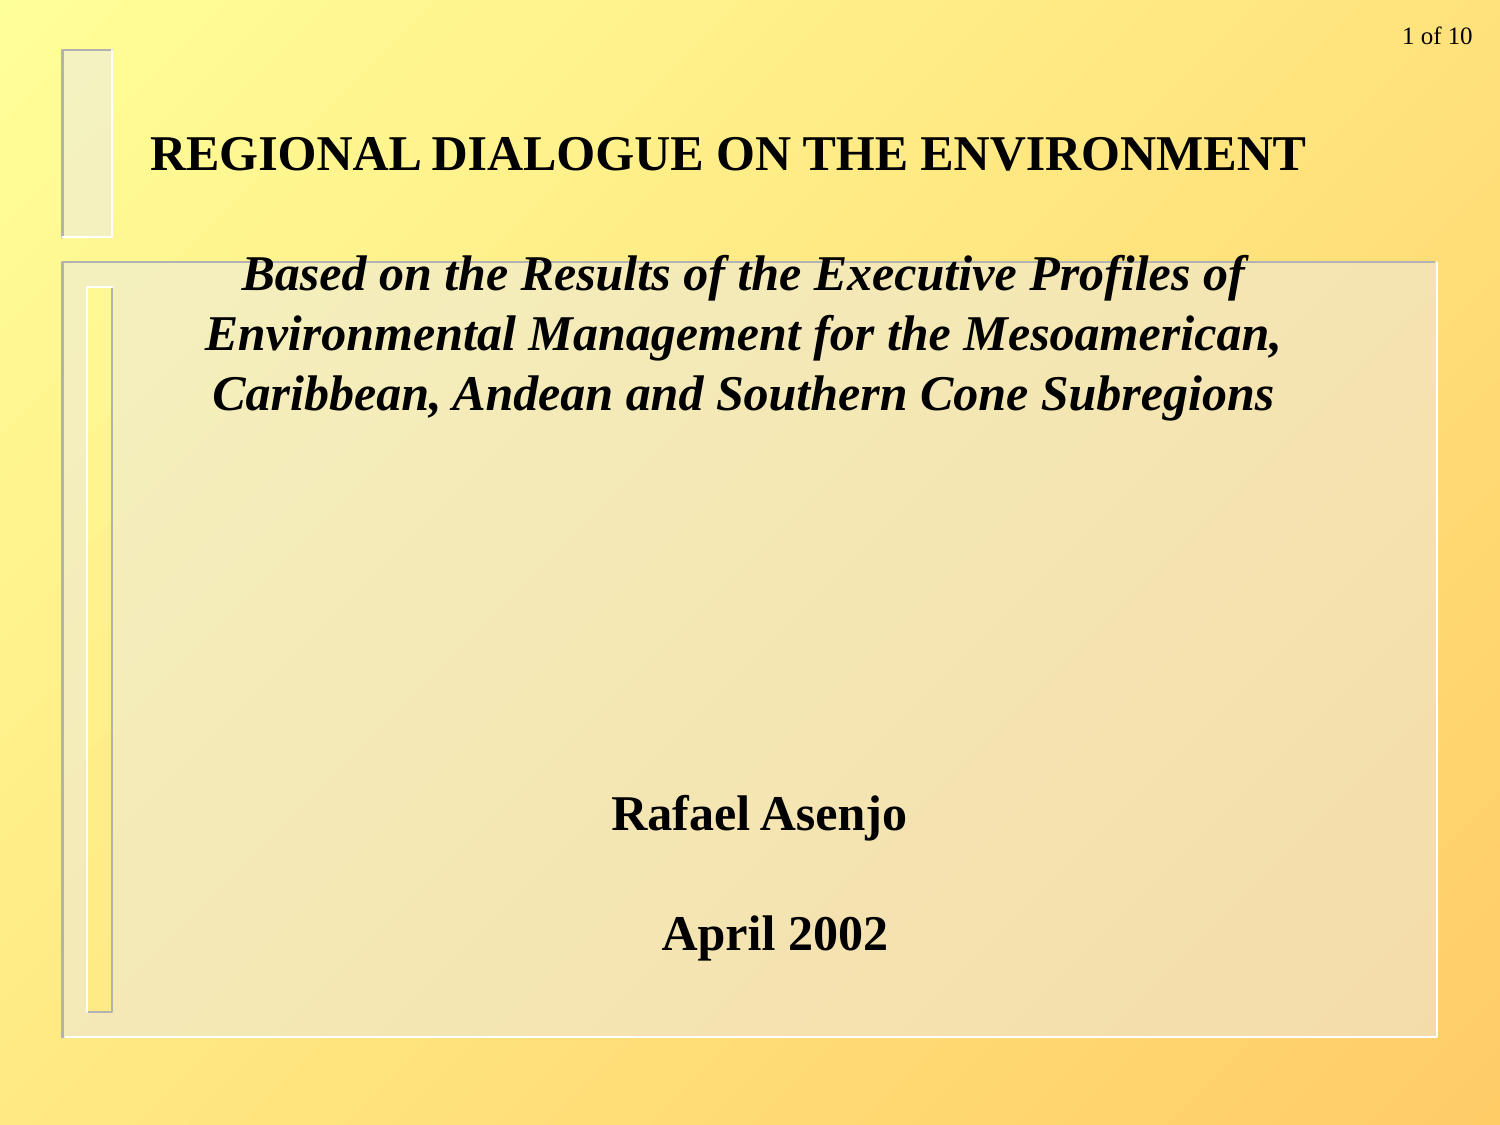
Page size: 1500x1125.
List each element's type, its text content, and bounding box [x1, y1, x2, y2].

text_box REGIONAL DIALOGUE ON THE ENVIRONMENT Based on the Results of the Executive Profiles of Environmental Management for the Mesoamerican, Caribbean, Andean and Southern Cone Subregions Rafael Asenjo April 2002 [74, 112, 1350, 1053]
text_box 1 of 10 [1249, 12, 1488, 58]
